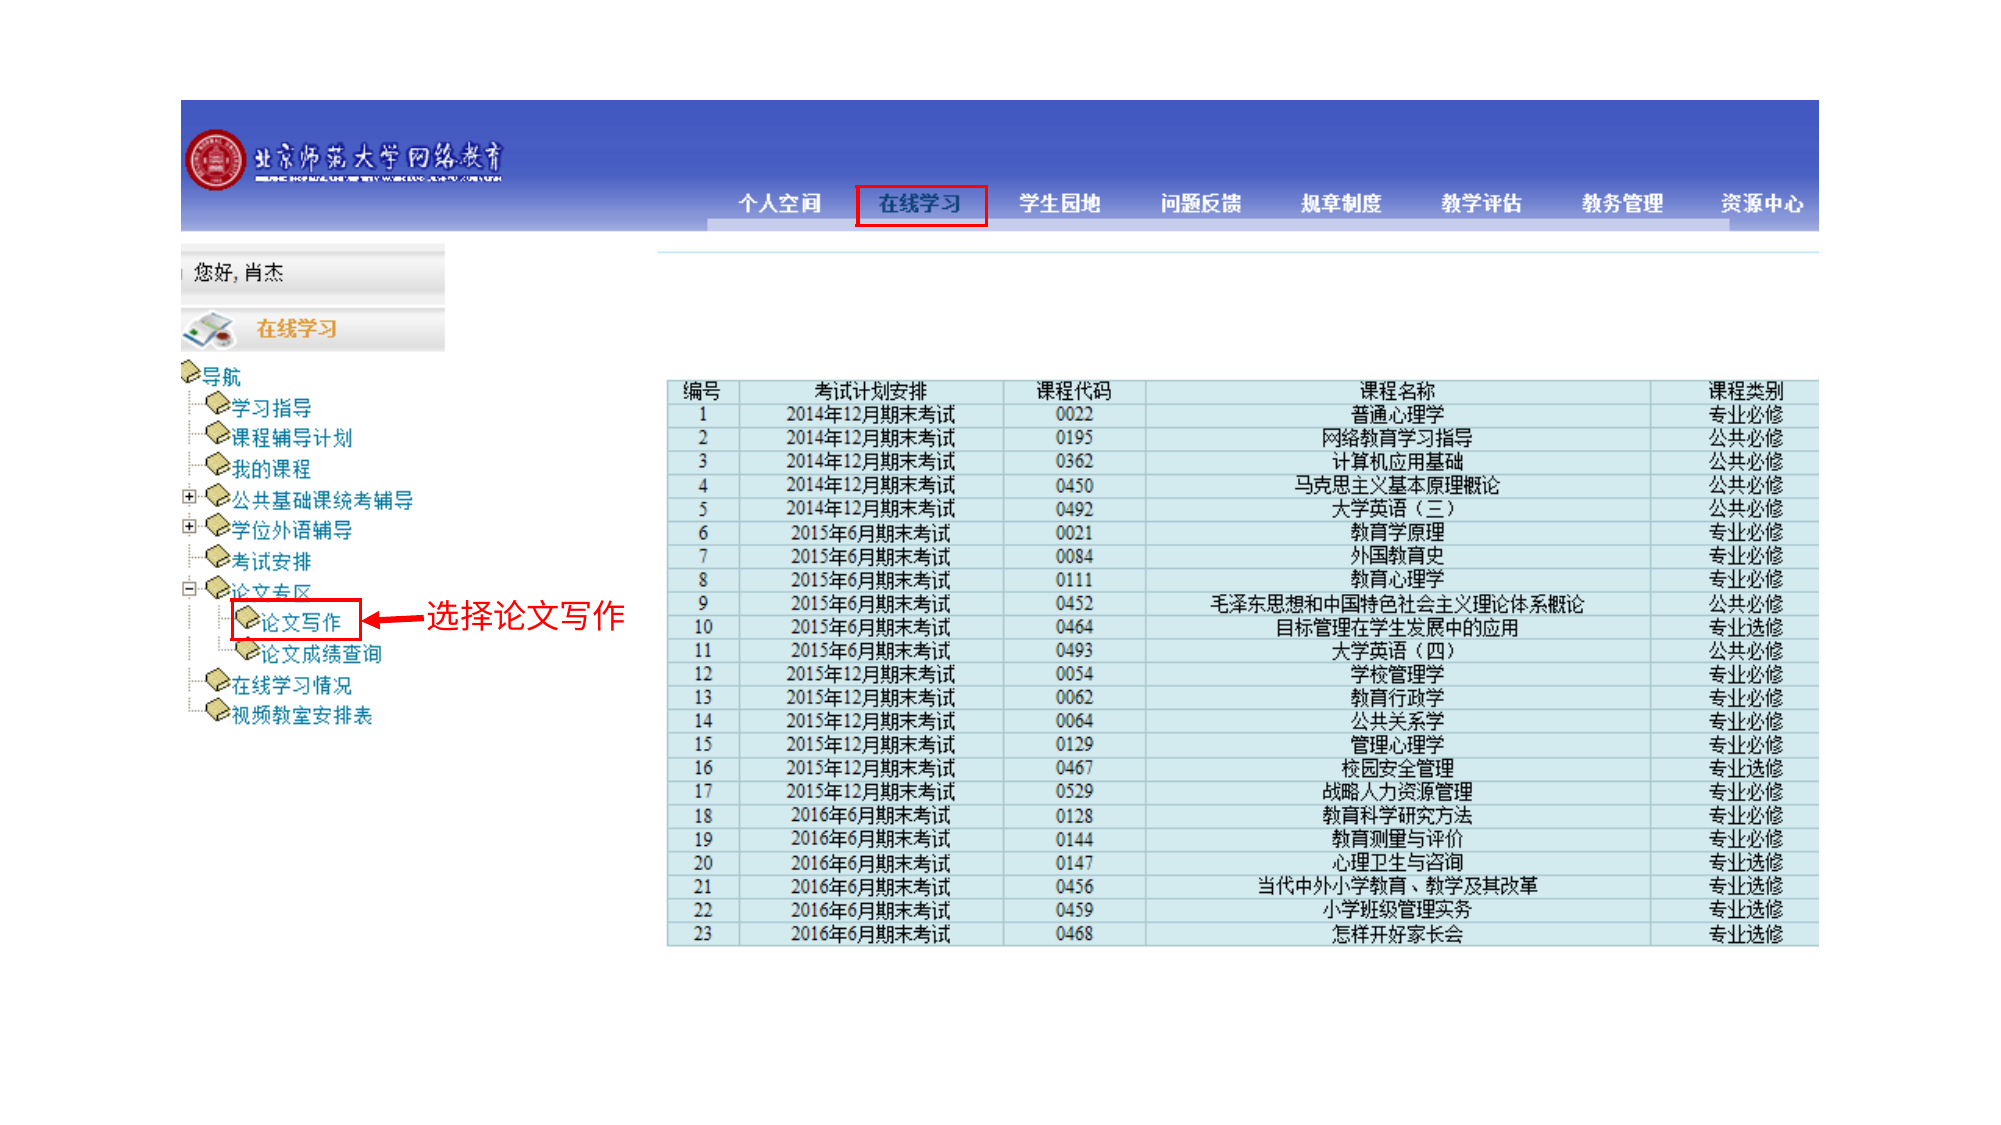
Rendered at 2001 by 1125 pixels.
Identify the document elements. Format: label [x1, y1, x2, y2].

picture [181, 100, 1819, 1025]
text_box [360, 617, 424, 622]
